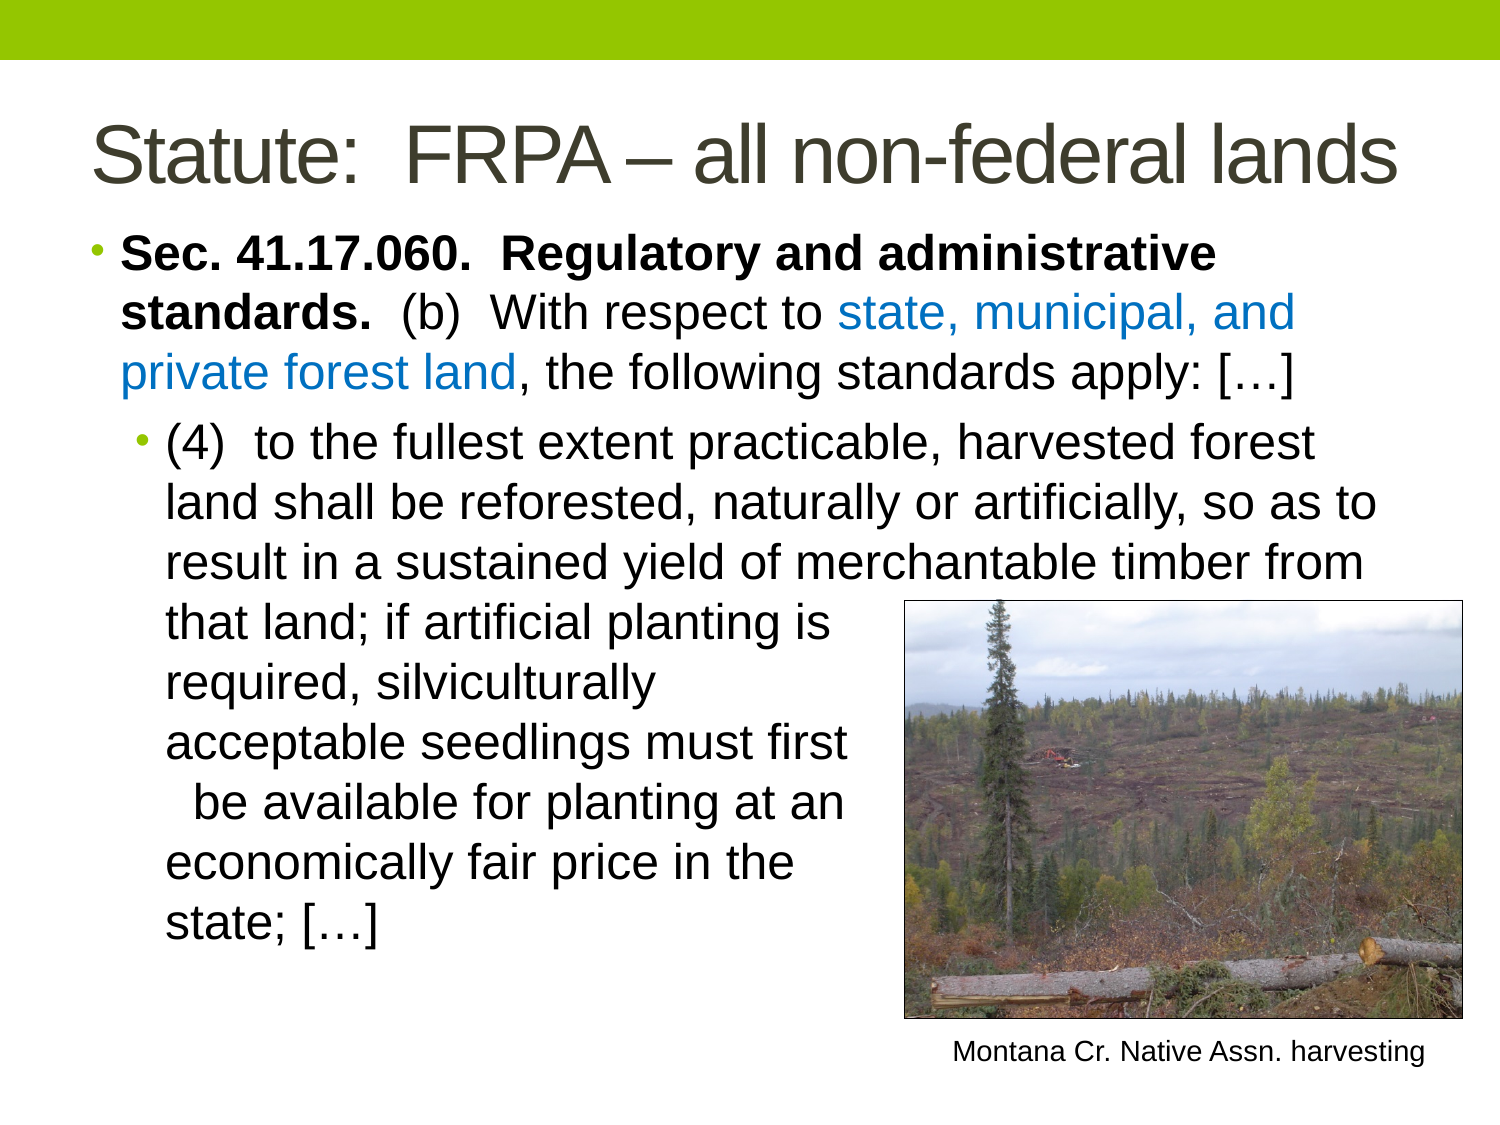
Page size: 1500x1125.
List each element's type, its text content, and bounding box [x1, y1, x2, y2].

title Statute: FRPA – all non-federal lands [75, 87, 1425, 212]
text_box Montana Cr. Native Assn. harvesting [937, 1026, 1466, 1075]
picture [903, 599, 1463, 1019]
list Sec. 41.17.060. Regulatory and administrative standards. (b) With respect to state, municipal, and private forest land, the following standards apply: […] (4) to the fullest extent practicable, harvested forest land shall be reforested, naturally or artificially, so as to result in a sustained yield of merchantable timber from that land; if artificial planting is required, silviculturally acceptable seedlings must first be available for planting at an economically fair price in the state; […] [75, 212, 1425, 1063]
